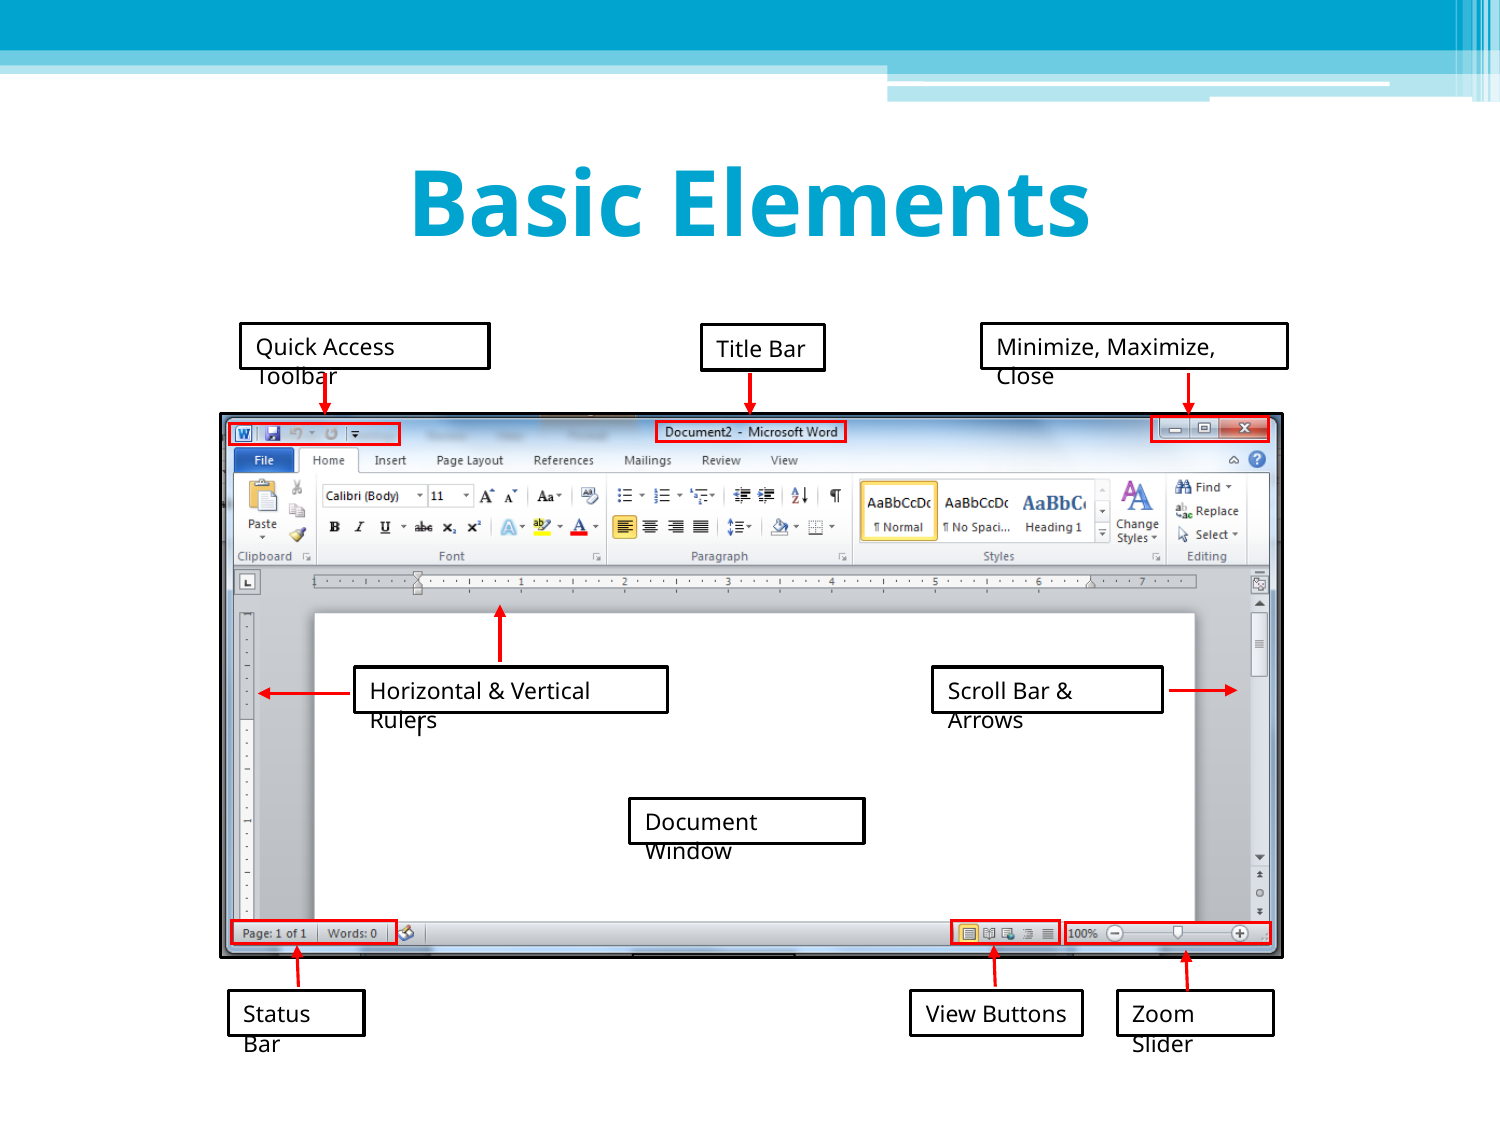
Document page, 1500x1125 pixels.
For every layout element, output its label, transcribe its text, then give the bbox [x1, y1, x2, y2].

title Basic Elements [112, 112, 1388, 288]
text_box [221, 323, 1288, 1036]
